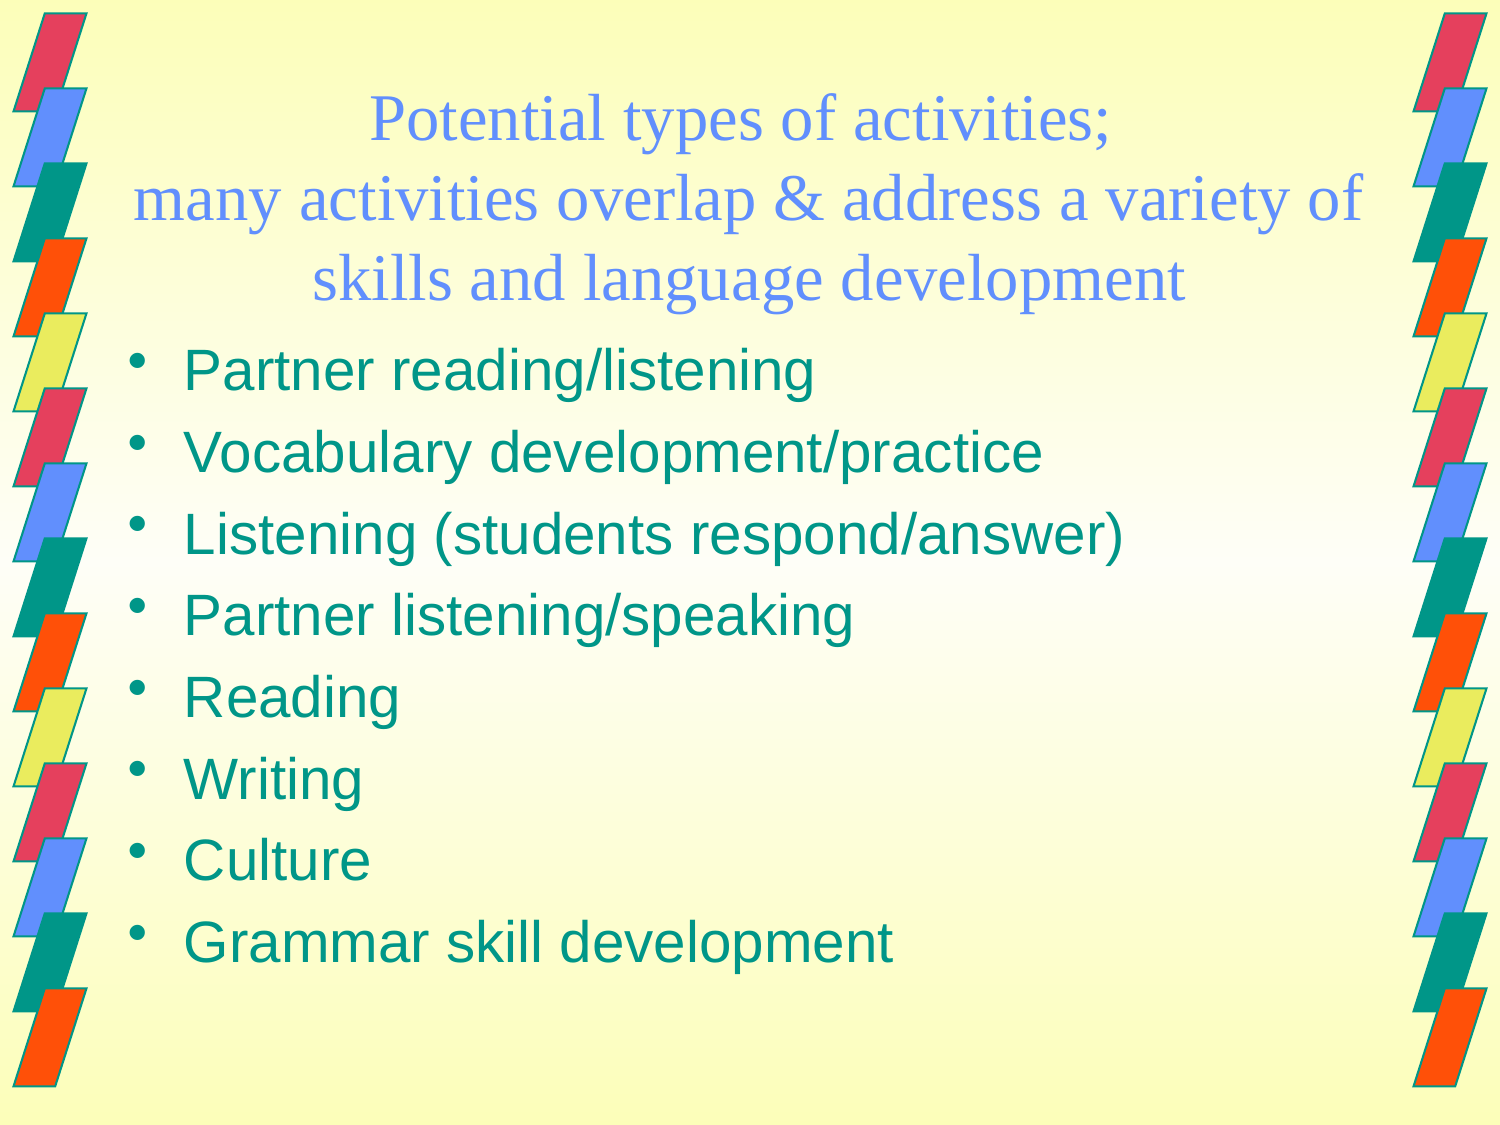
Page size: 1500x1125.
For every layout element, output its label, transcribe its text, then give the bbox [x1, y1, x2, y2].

list Partner reading/listening Vocabulary development/practice Listening (students respond/answer) Partner listening/speaking Reading Writing Culture Grammar skill development [112, 324, 1388, 1000]
title Potential types of activities; many activities overlap & address a variety of skills and language development [112, 99, 1388, 288]
